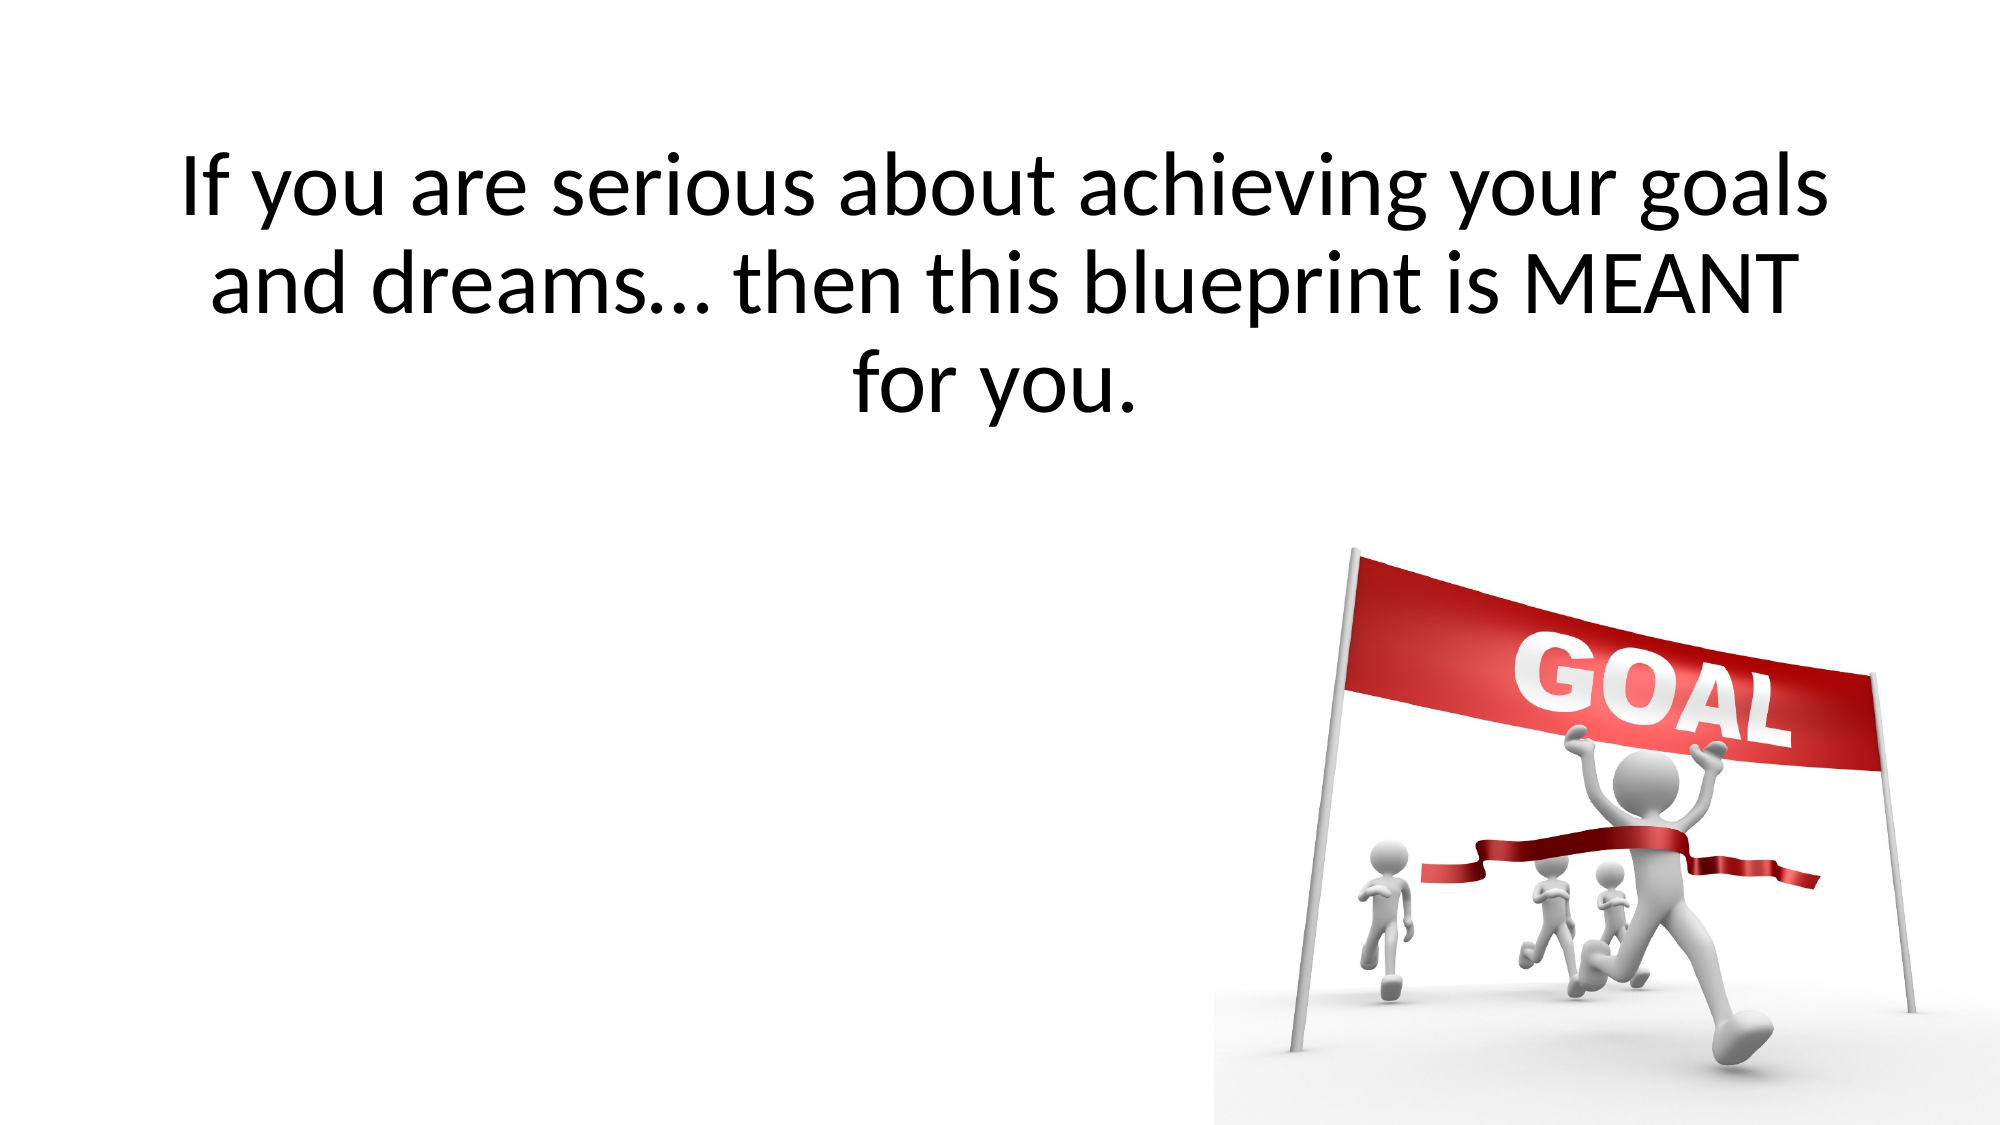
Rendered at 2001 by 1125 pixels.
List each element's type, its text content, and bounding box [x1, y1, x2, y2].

list If you are serious about achieving your goals and dreams… then this blueprint is MEANT for you. [150, 128, 1863, 557]
picture [1214, 507, 2000, 1125]
